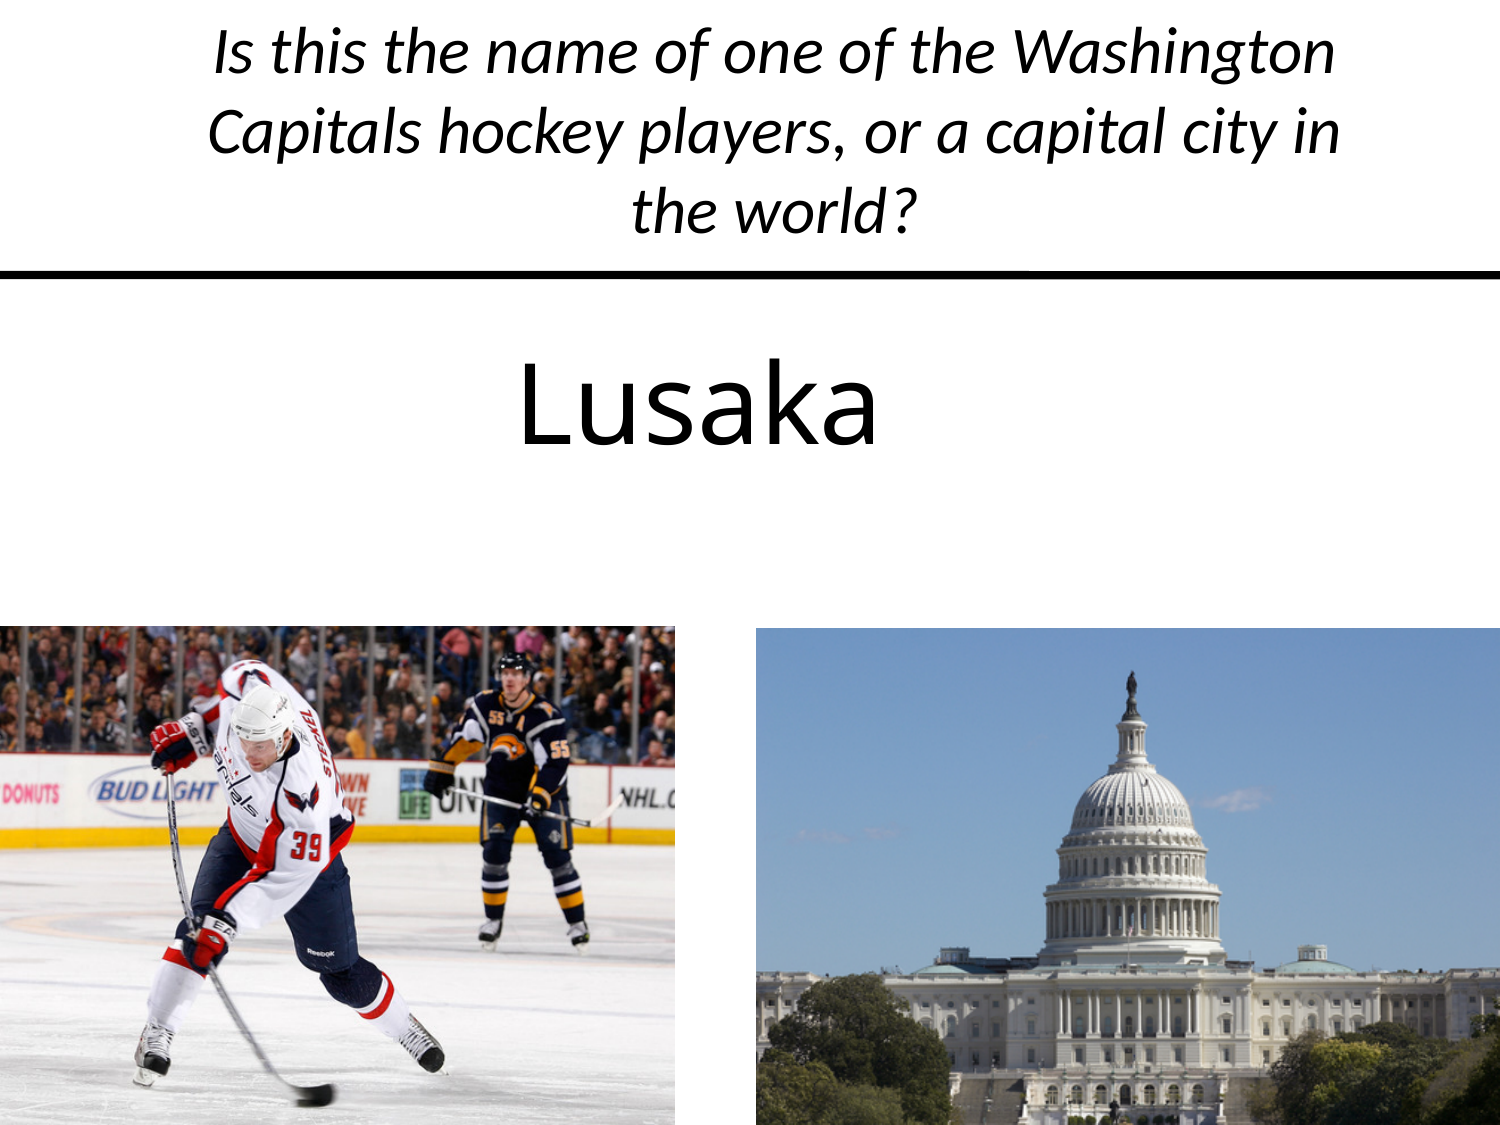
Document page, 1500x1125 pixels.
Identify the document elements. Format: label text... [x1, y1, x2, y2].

picture [0, 625, 676, 1125]
text_box Lusaka [499, 324, 1413, 475]
text_box Is this the name of one of the Washington Capitals hockey players, or a capital city in the world? [174, 0, 1375, 255]
picture [755, 627, 1500, 1125]
